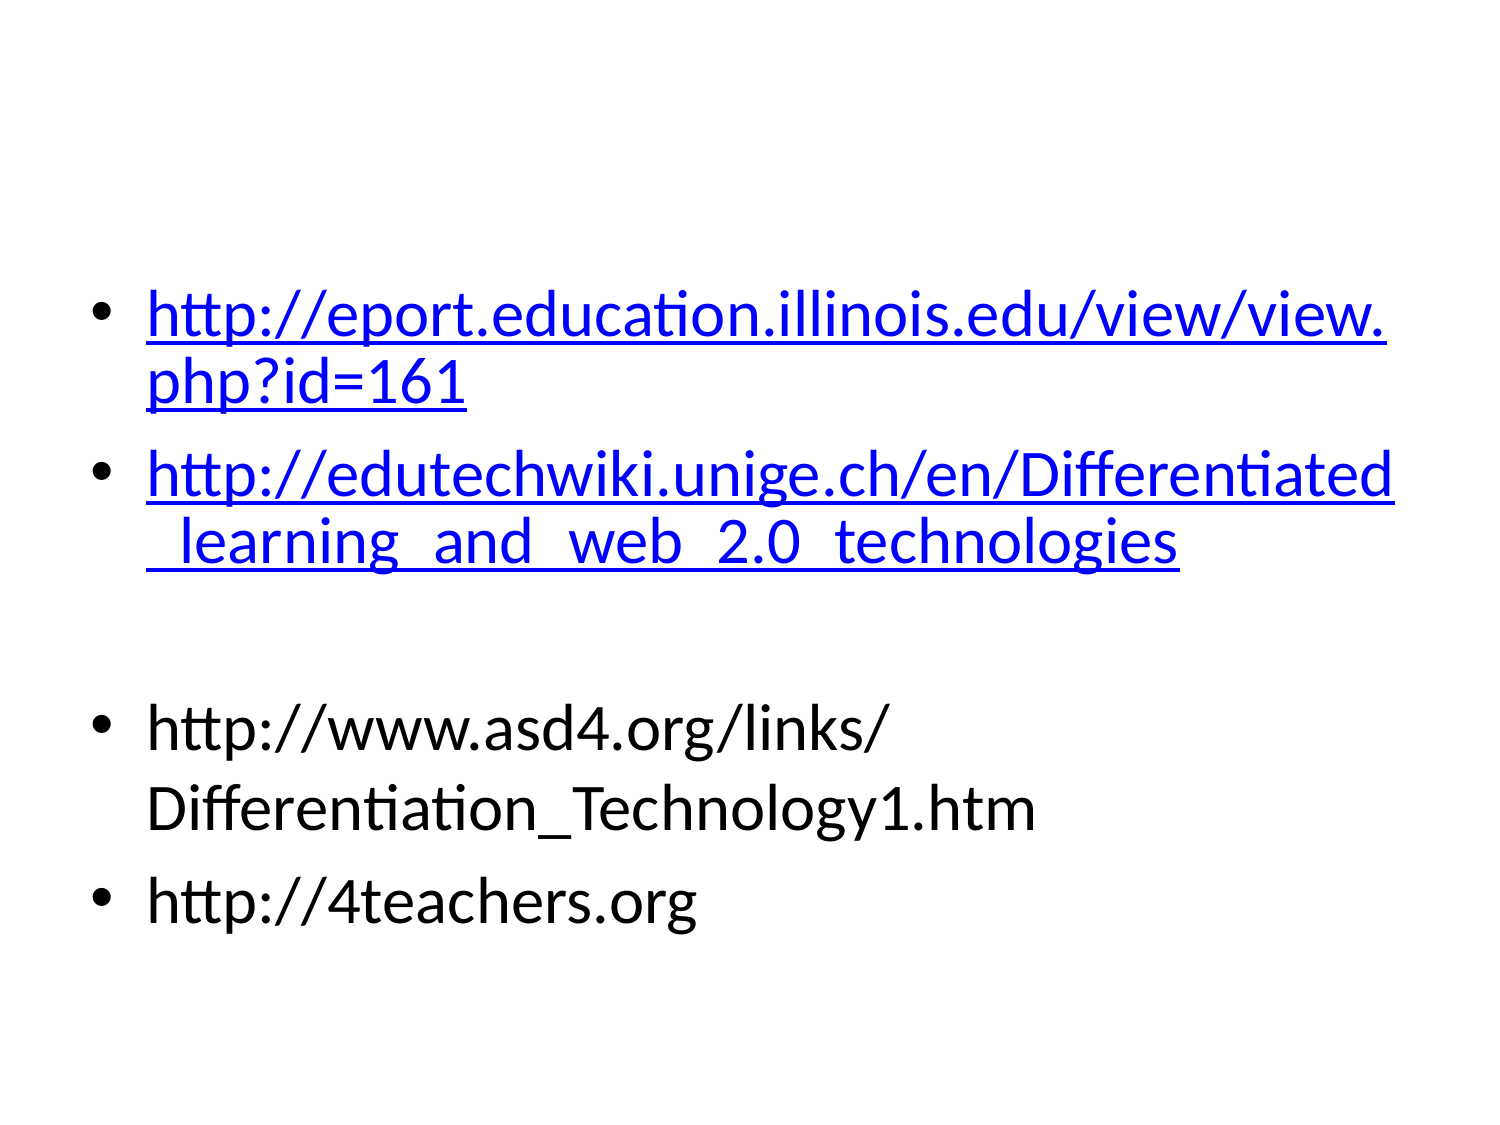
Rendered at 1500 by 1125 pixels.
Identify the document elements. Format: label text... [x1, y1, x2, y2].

list http://eport.education.illinois.edu/view/view.php?id=161 http://edutechwiki.unige.ch/en/Differentiated_learning_and_web_2.0_technologies http://www.asd4.org/links/Differentiation_Technology1.htm http://4teachers.org [75, 262, 1425, 1005]
